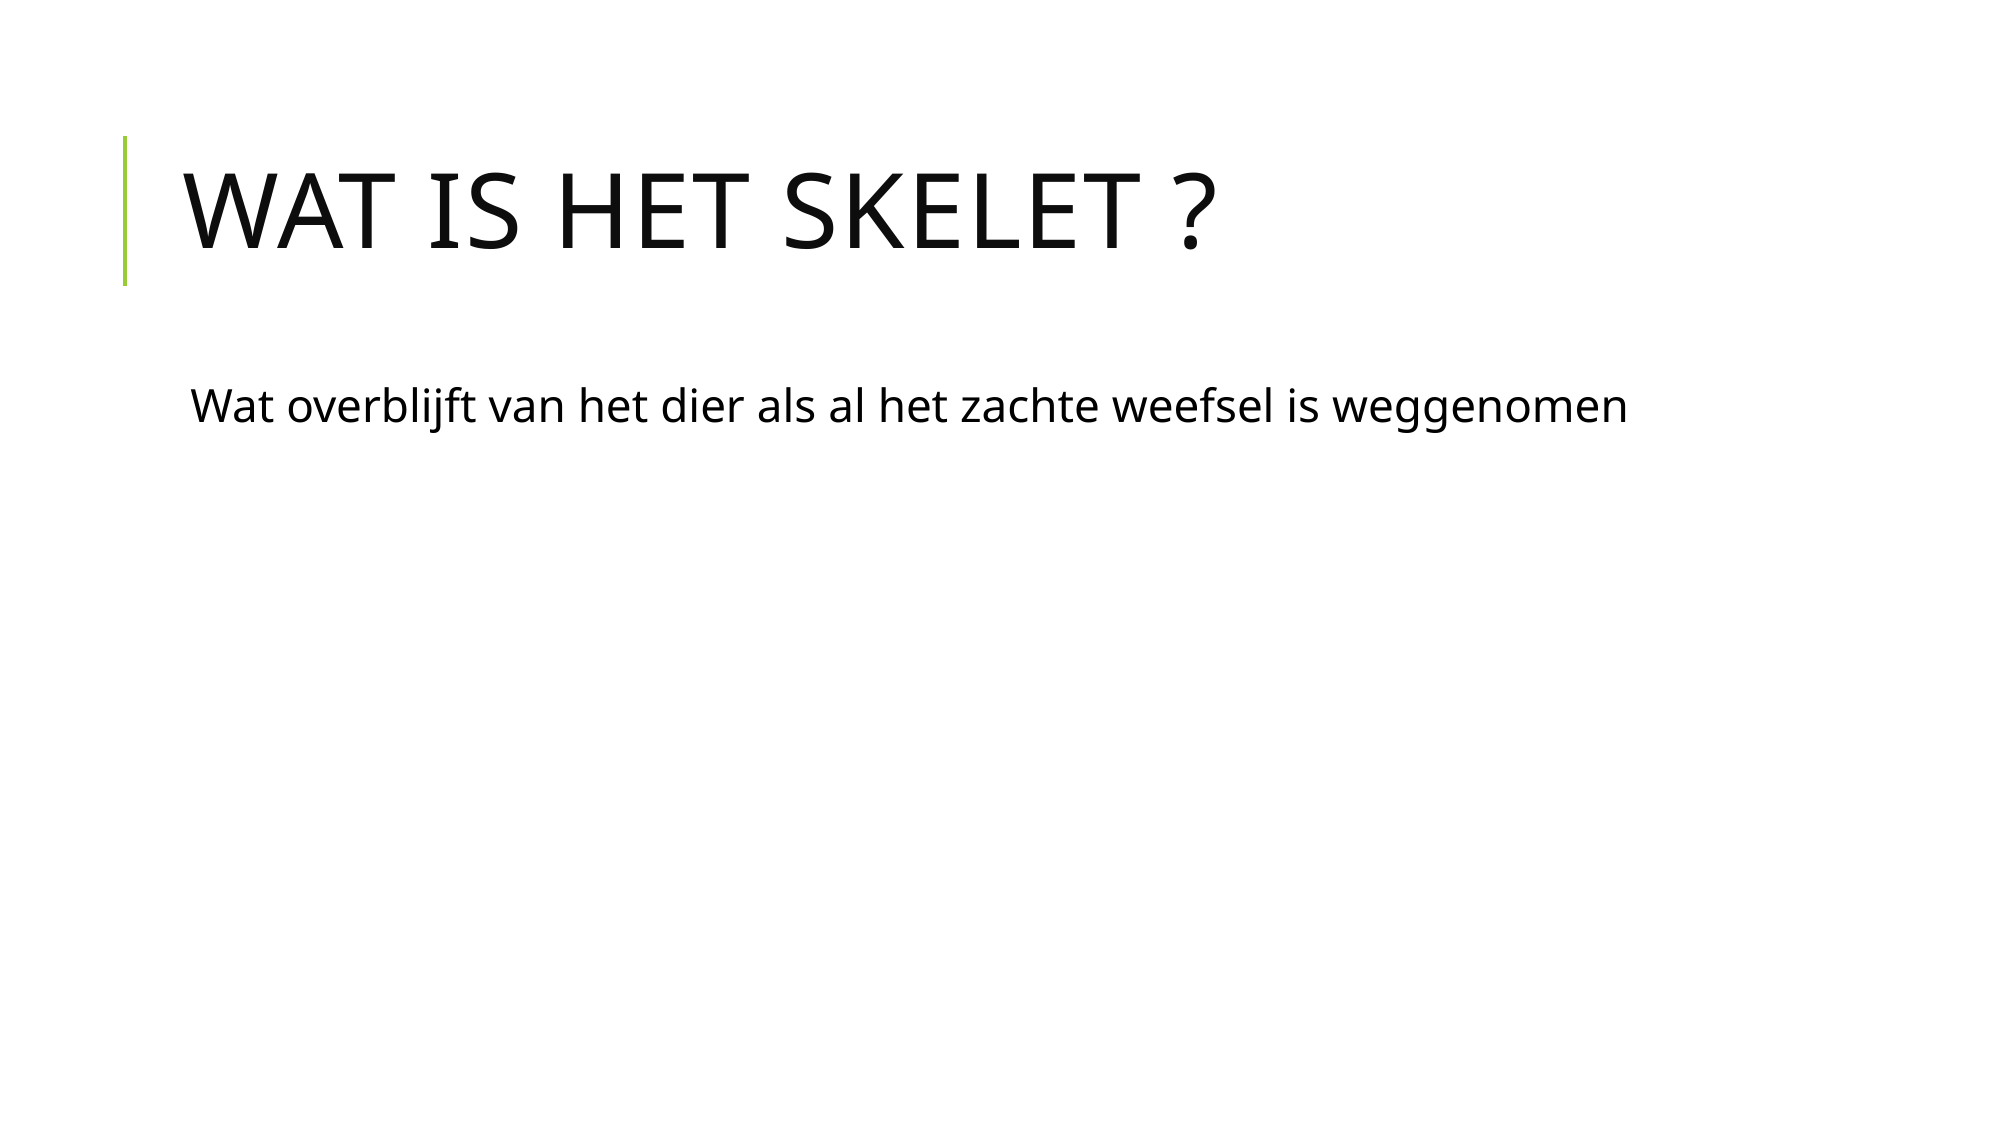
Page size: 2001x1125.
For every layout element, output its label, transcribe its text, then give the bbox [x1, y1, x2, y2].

list Wat overblijft van het dier als al het zachte weefsel is weggenomen [168, 375, 1763, 1035]
title Wat is het skelet ? [168, 96, 1763, 342]
